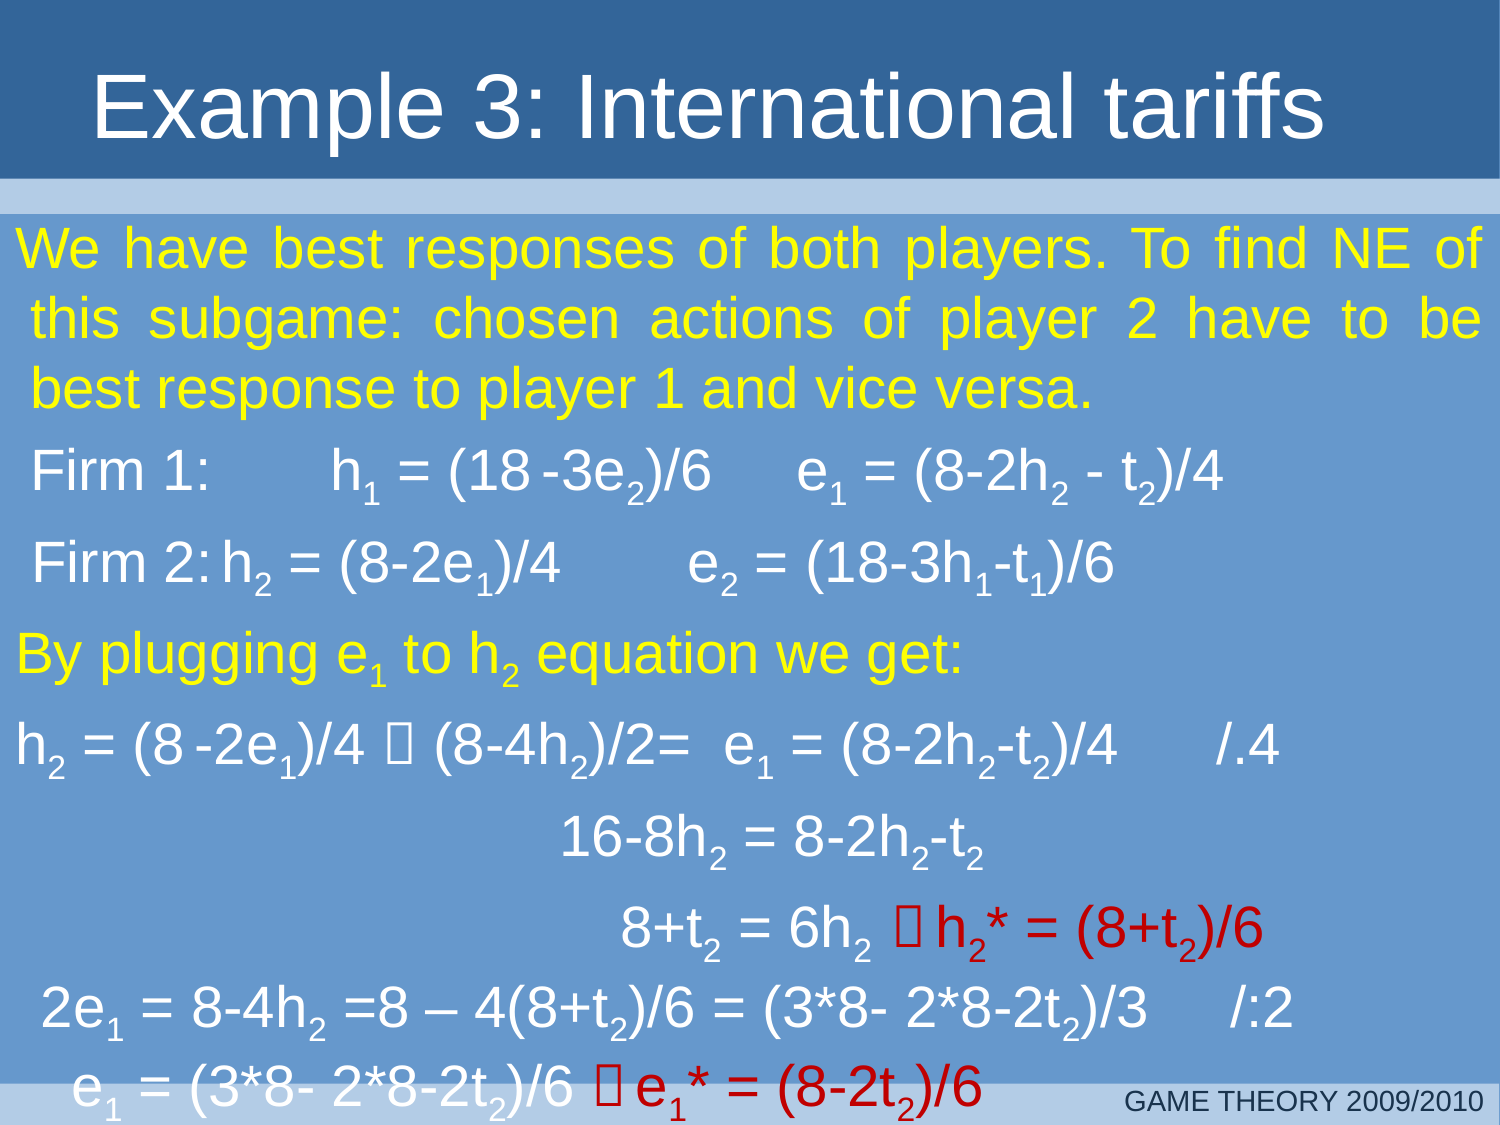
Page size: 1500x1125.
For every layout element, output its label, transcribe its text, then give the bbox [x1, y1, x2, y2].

title Example 3: International tariffs [74, 42, 1436, 162]
text_box GAME THEORY 2009/2010 [1109, 1075, 1500, 1125]
list We have best responses of both players. To find NE of this subgame: chosen actions of player 2 have to be best response to player 1 and vice versa. Firm 1: h1 = (18 -3e2)/6 e1 = (8-2h2 - t2)/4 Firm 2: h2 = (8-2e1)/4 e2 = (18-3h1-t1)/6 By plugging e1 to h2 equation we get: h2 = (8 -2e1)/4  (8-4h2)/2= e1 = (8-2h2-t2)/4 /.4 16-8h2 = 8-2h2-t2 8+t2 = 6h2  h2* = (8+t2)/6 2e1 = 8-4h2 =8 – 4(8+t2)/6 = (3*8- 2*8-2t2)/3 /:2 e1 = (3*8- 2*8-2t2)/6  e1* = (8-2t2)/6 [0, 202, 1500, 1078]
